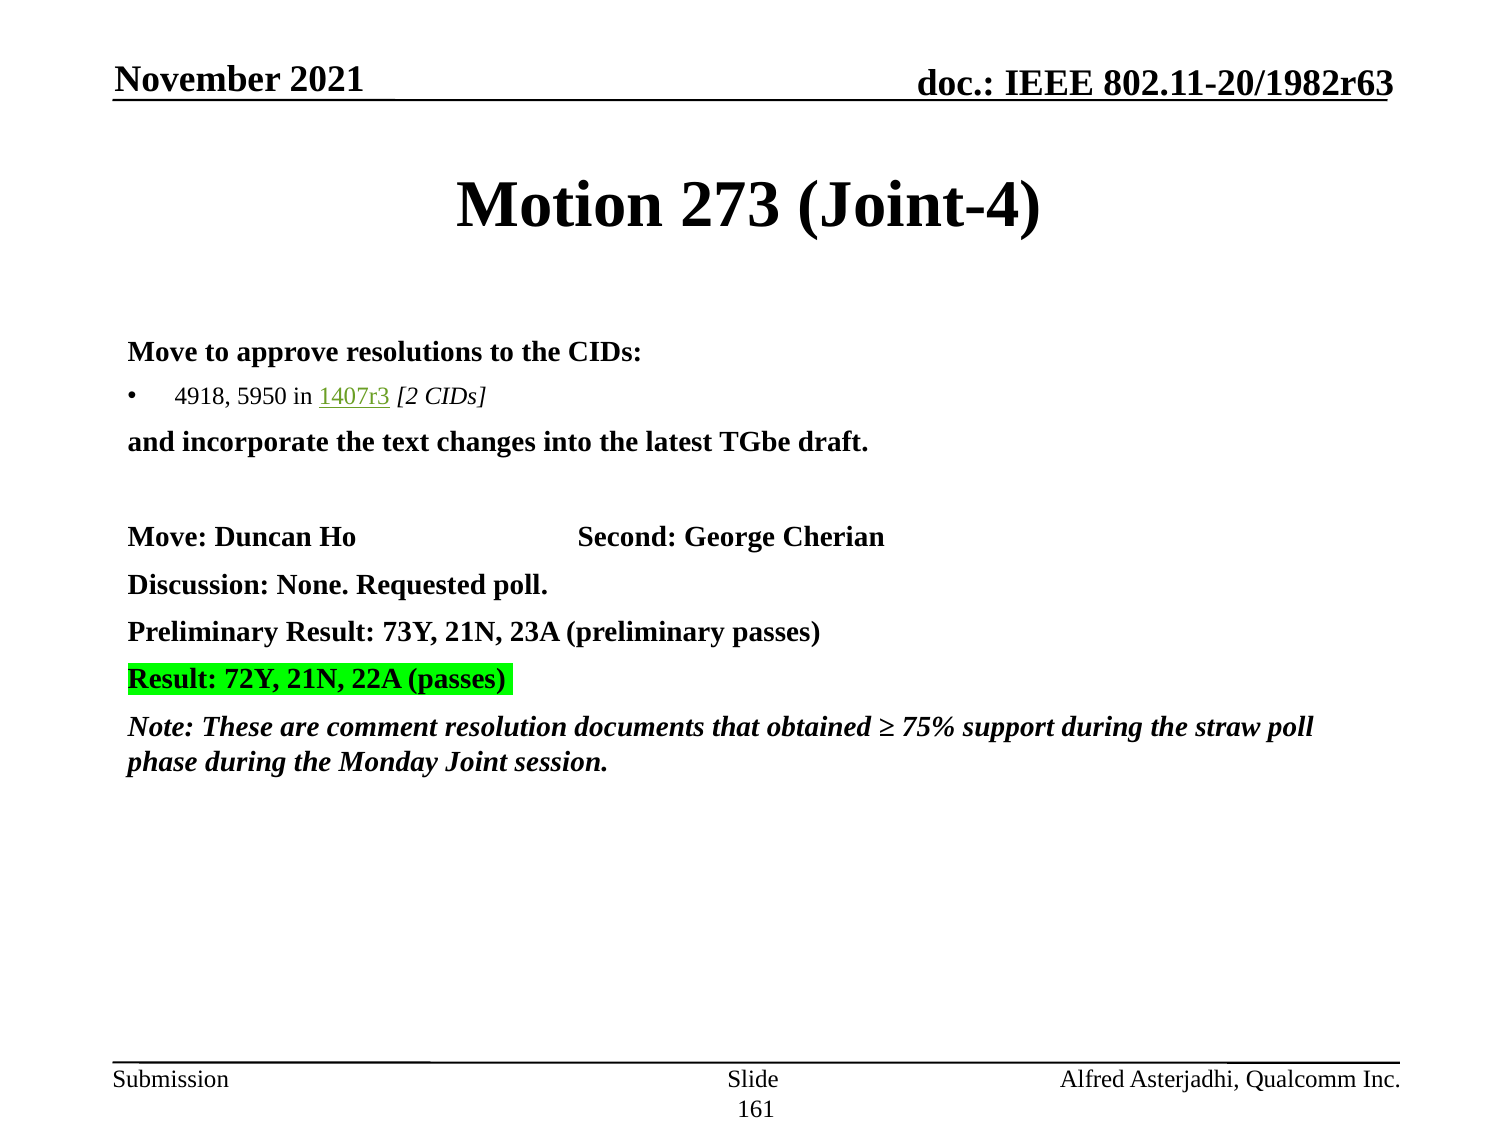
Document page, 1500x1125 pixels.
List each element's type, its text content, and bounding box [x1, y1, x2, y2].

slide_number Slide 161 [712, 1061, 800, 1123]
footer Alfred Asterjadhi, Qualcomm Inc. [878, 1061, 1402, 1093]
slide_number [114, 54, 423, 100]
list Move to approve resolutions to the CIDs: 4918, 5950 in 1407r3 [2 CIDs] and incorporate the text changes into the latest TGbe draft. Move: Duncan Ho Second: George Cherian Discussion: None. Requested poll. Preliminary Result: 73Y, 21N, 23A (preliminary passes) Result: 72Y, 21N, 22A (passes) Note: These are comment resolution documents that obtained ≥ 75% support during the straw poll phase during the Monday Joint session. [112, 324, 1388, 1063]
title Motion 273 (Joint-4) [112, 112, 1388, 288]
